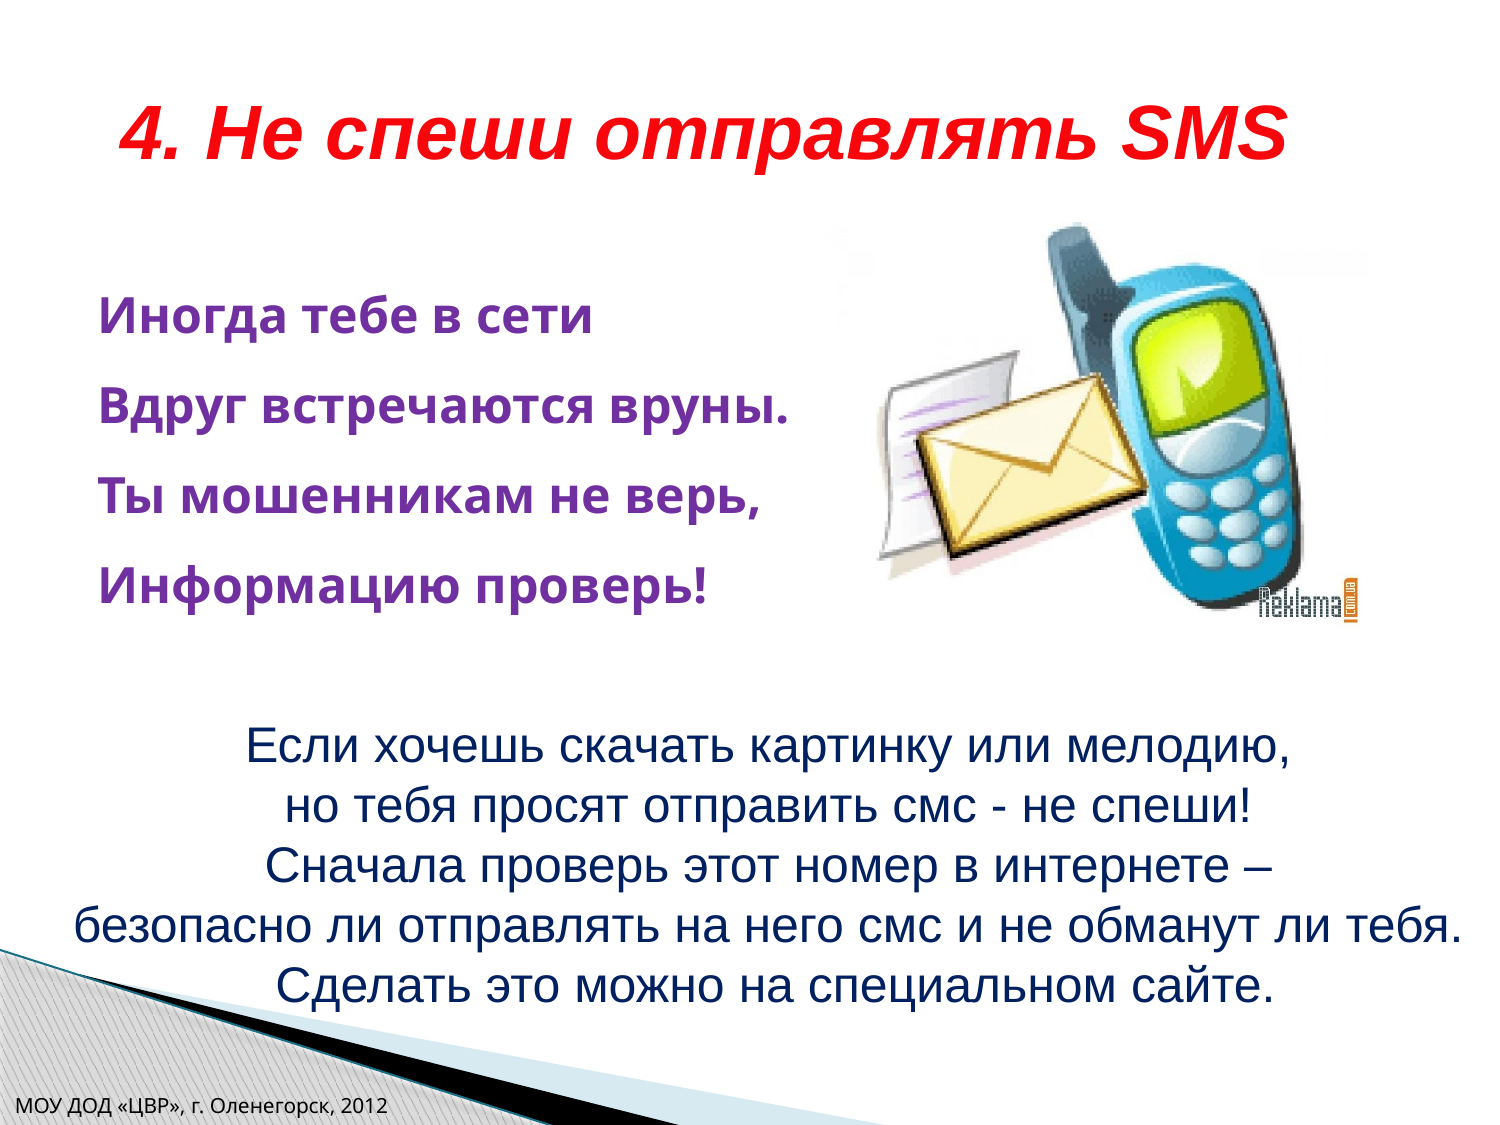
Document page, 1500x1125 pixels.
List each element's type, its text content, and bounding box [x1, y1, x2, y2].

title 4. Не спеши отправлять SMS [105, 35, 1456, 223]
list Иногда тебе в сети Вдруг встречаются вруны. Ты мошенникам не верь, Информацию проверь! [23, 246, 821, 754]
picture [820, 222, 1368, 633]
text_box МОУ ДОД «ЦВР», г. Оленегорск, 2012 [0, 1065, 457, 1125]
text_box Если хочешь скачать картинку или мелодию, но тебя просят отправить смс - не спеши! Сначала проверь этот номер в интернете – безопасно ли отправлять на него смс и не обманут ли тебя. Сделать это можно на специальном сайте. [57, 704, 1494, 1020]
